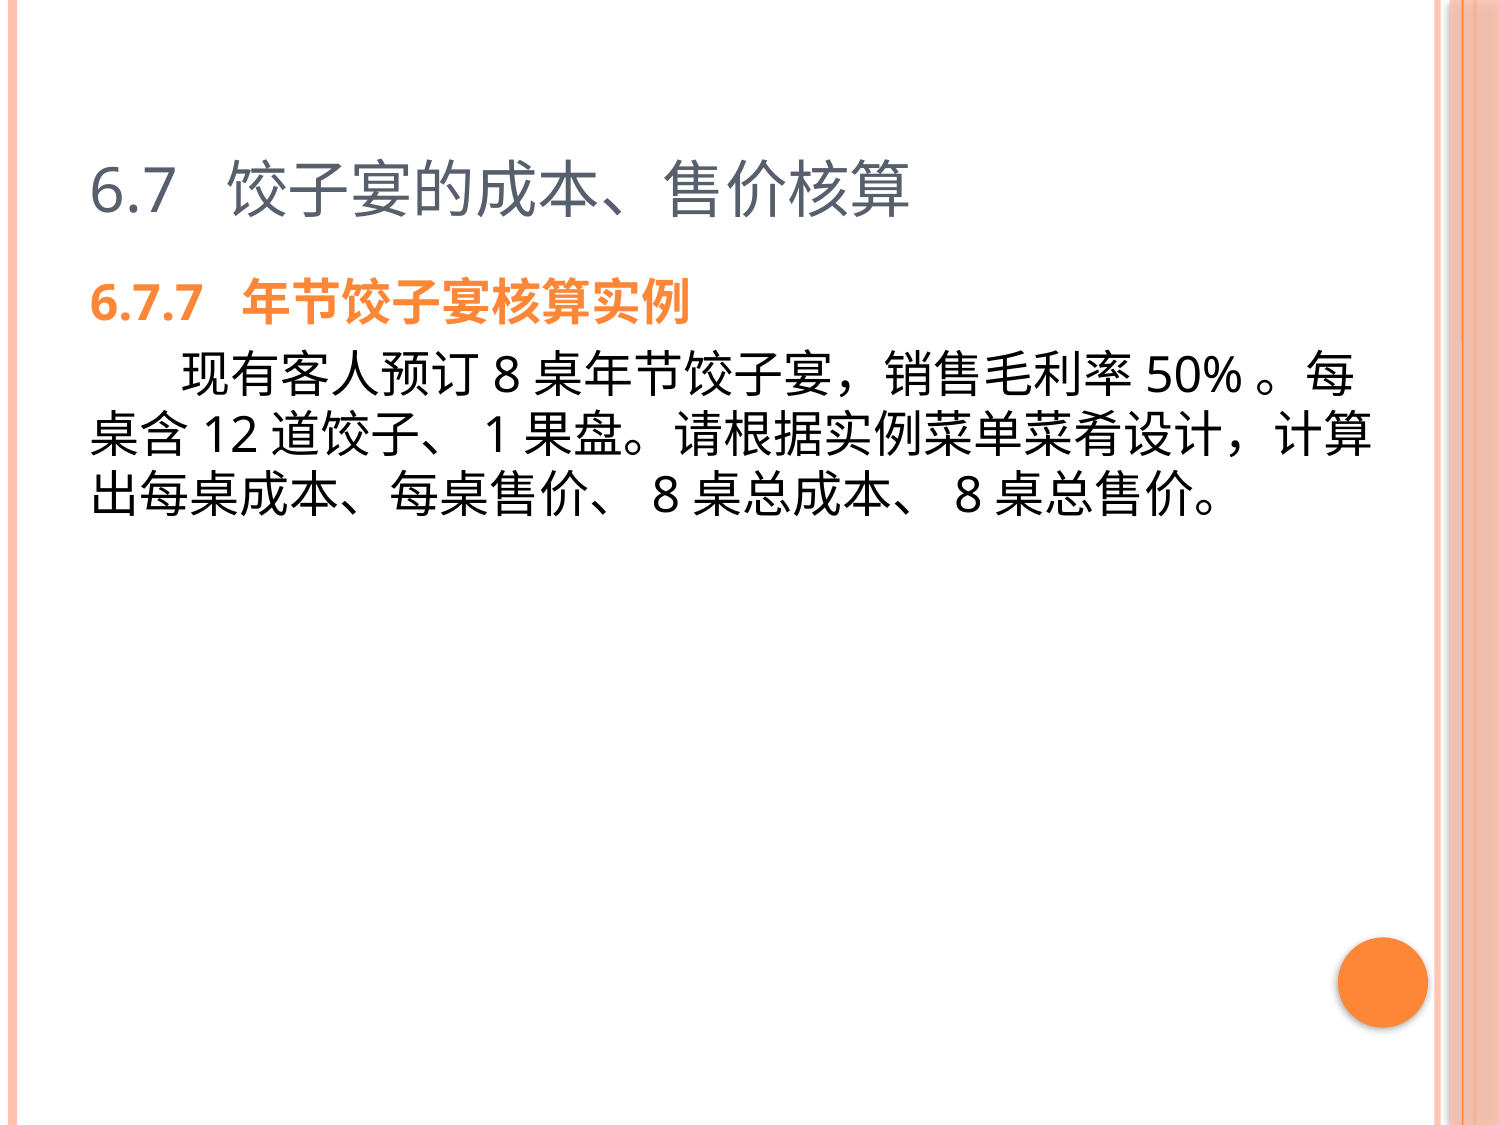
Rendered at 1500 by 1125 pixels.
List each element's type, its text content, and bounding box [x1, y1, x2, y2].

list 6.7.7 年节饺子宴核算实例 现有客人预订8桌年节饺子宴，销售毛利率50%。每桌含12道饺子、1果盘。请根据实例菜单菜肴设计，计算出每桌成本、每桌售价、8桌总成本、8桌总售价。 [74, 262, 1396, 1063]
title 6.7 饺子宴的成本、售价核算 [75, 45, 1300, 233]
